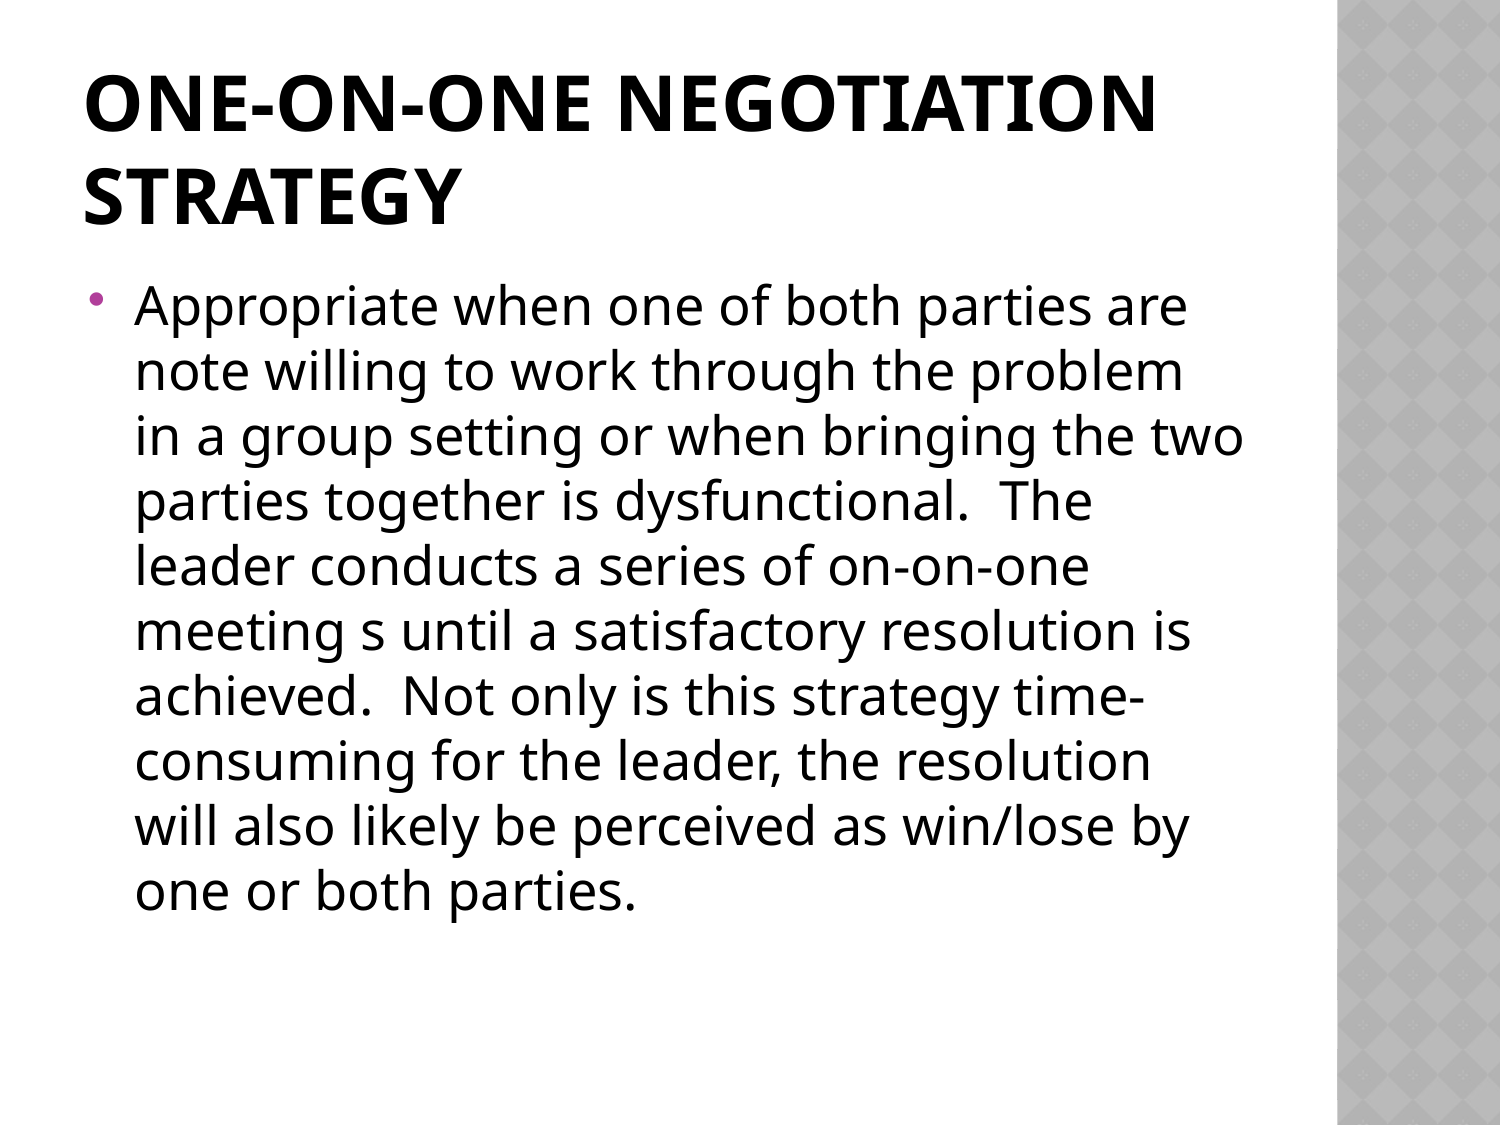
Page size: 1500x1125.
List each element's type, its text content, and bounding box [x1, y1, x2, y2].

title One-on-one negotiation strategy [75, 52, 1263, 240]
list Appropriate when one of both parties are note willing to work through the problem in a group setting or when bringing the two parties together is dysfunctional. The leader conducts a series of on-on-one meeting s until a satisfactory resolution is achieved. Not only is this strategy time-consuming for the leader, the resolution will also likely be perceived as win/lose by one or both parties. [75, 264, 1263, 1059]
